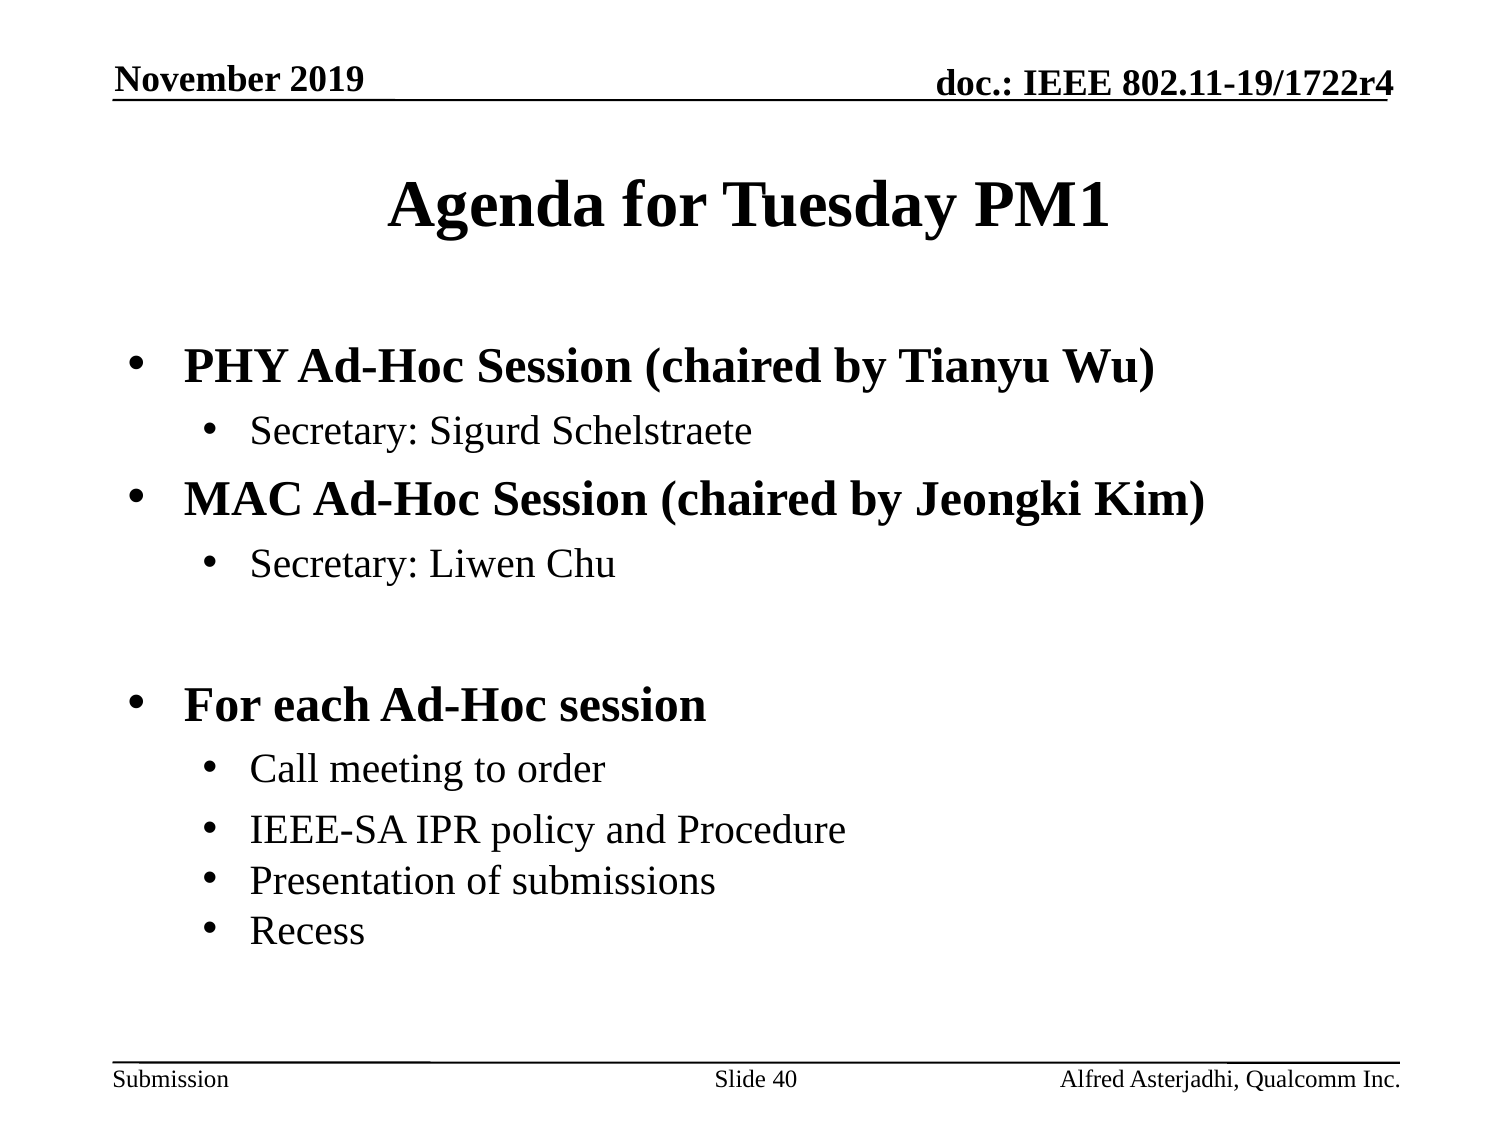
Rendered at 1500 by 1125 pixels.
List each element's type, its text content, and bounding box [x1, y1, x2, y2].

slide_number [114, 54, 423, 100]
slide_number Slide 40 [712, 1061, 800, 1123]
title Agenda for Tuesday PM1 [112, 112, 1388, 288]
list PHY Ad-Hoc Session (chaired by Tianyu Wu) Secretary: Sigurd Schelstraete MAC Ad-Hoc Session (chaired by Jeongki Kim) Secretary: Liwen Chu For each Ad-Hoc session Call meeting to order IEEE-SA IPR policy and Procedure Presentation of submissions Recess [112, 324, 1388, 1000]
footer Alfred Asterjadhi, Qualcomm Inc. [878, 1061, 1402, 1093]
